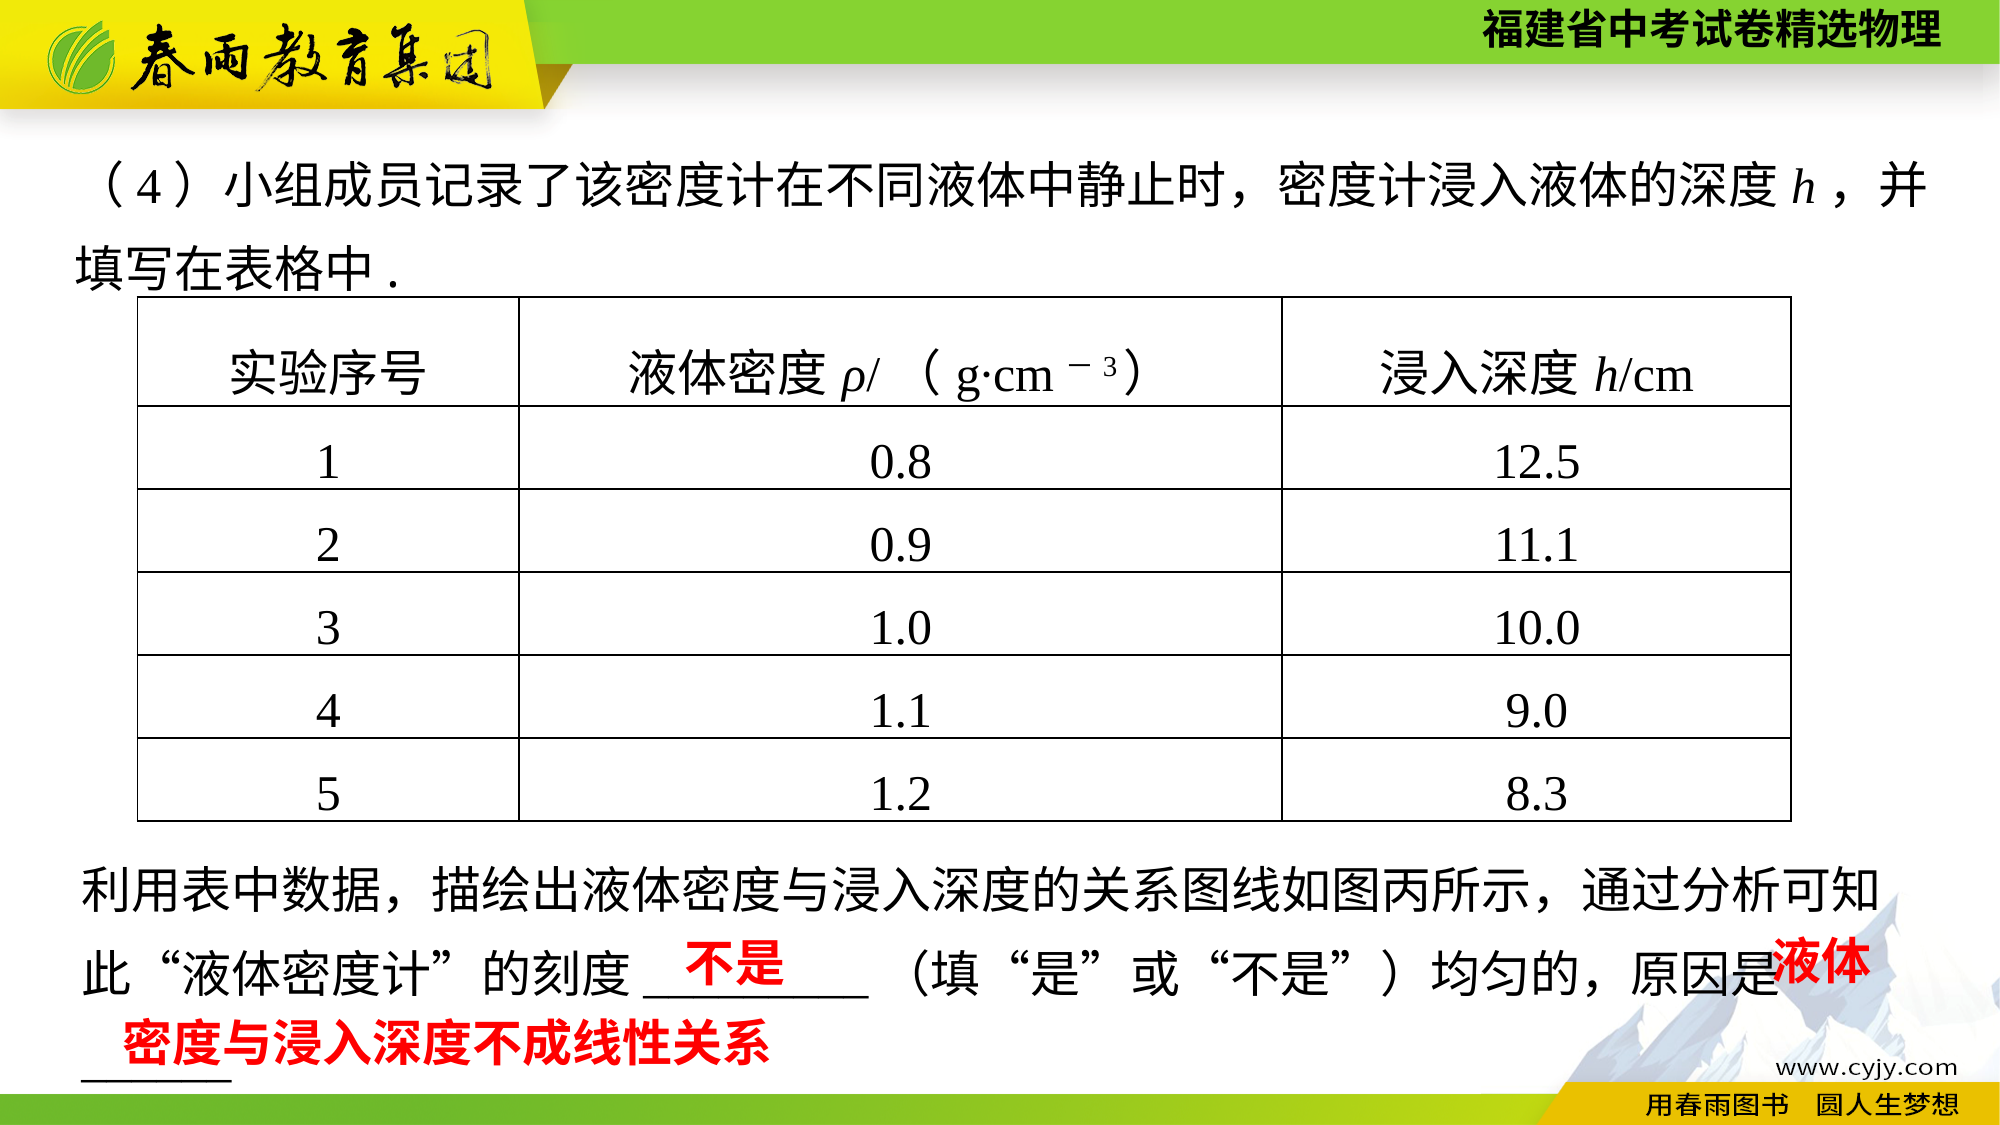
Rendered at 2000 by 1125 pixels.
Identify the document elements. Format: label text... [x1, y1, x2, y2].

table_cell 0.9 [520, 490, 1281, 571]
text_box 密度与浸入深度不成线性关系 [107, 1003, 838, 1079]
table_cell 1.0 [520, 573, 1281, 654]
table_cell 5 [138, 739, 518, 820]
picture [0, 0, 2000, 1125]
text_box 不是 [670, 923, 800, 999]
table_cell 1 [138, 407, 518, 488]
table_cell 8.3 [1283, 739, 1790, 820]
table_cell 10.0 [1283, 573, 1790, 654]
table_cell 2 [138, 490, 518, 571]
table_cell 1.2 [520, 739, 1281, 820]
table_header 液体密度ρ/（g∙cm－3） [520, 298, 1281, 405]
text_box 液体 [1756, 921, 1887, 997]
table_cell 3 [138, 573, 518, 654]
list （4）小组成员记录了该密度计在不同液体中静止时，密度计浸入液体的深度h，并填写在表格中. [59, 122, 1944, 298]
table_header 实验序号 [138, 298, 518, 405]
table_cell 9.0 [1283, 656, 1790, 737]
table_cell 12.5 [1283, 407, 1790, 488]
table_cell 4 [138, 656, 518, 737]
table_header 浸入深度h/cm [1283, 298, 1790, 405]
text_box 利用表中数据，描绘出液体密度与浸入深度的关系图线如图丙所示，通过分析可知此“液体密度计”的刻度_________（填“是”或“不是”）均匀的，原因是______ _______________________________. [66, 827, 1944, 1125]
table_cell 0.8 [520, 407, 1281, 488]
table_cell 11.1 [1283, 490, 1790, 571]
table_cell 1.1 [520, 656, 1281, 737]
